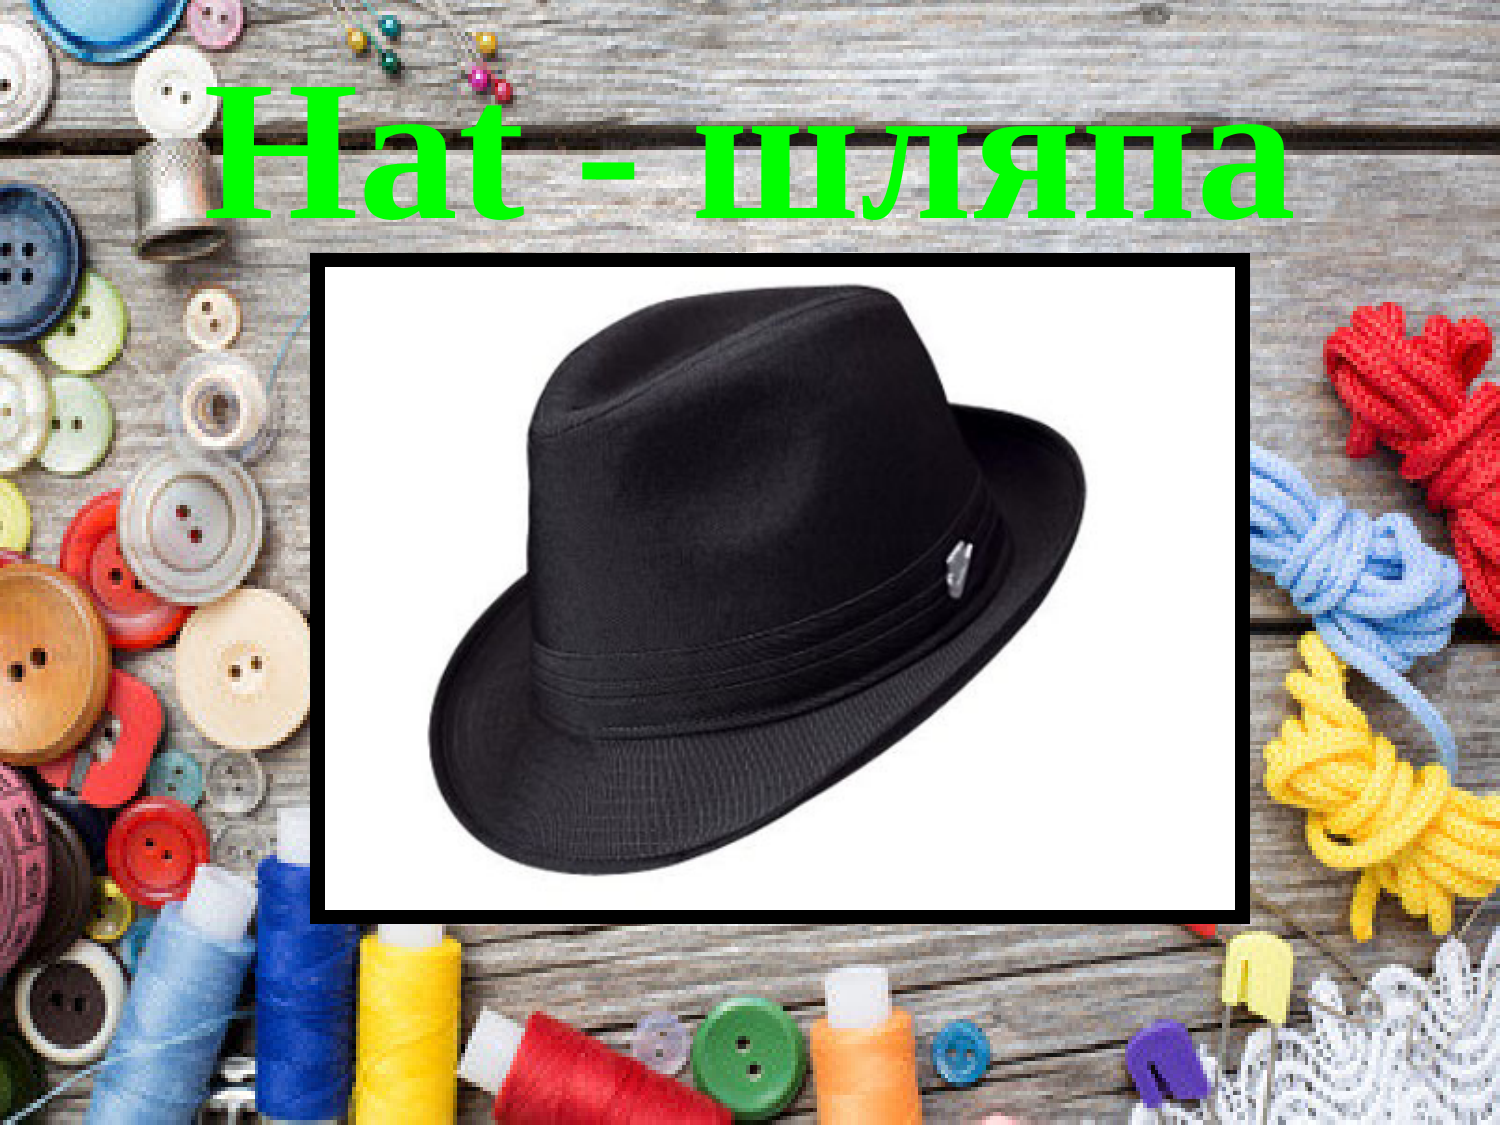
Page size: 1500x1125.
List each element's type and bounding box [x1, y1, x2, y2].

list [0, 0, 1500, 1125]
picture [324, 266, 1236, 911]
